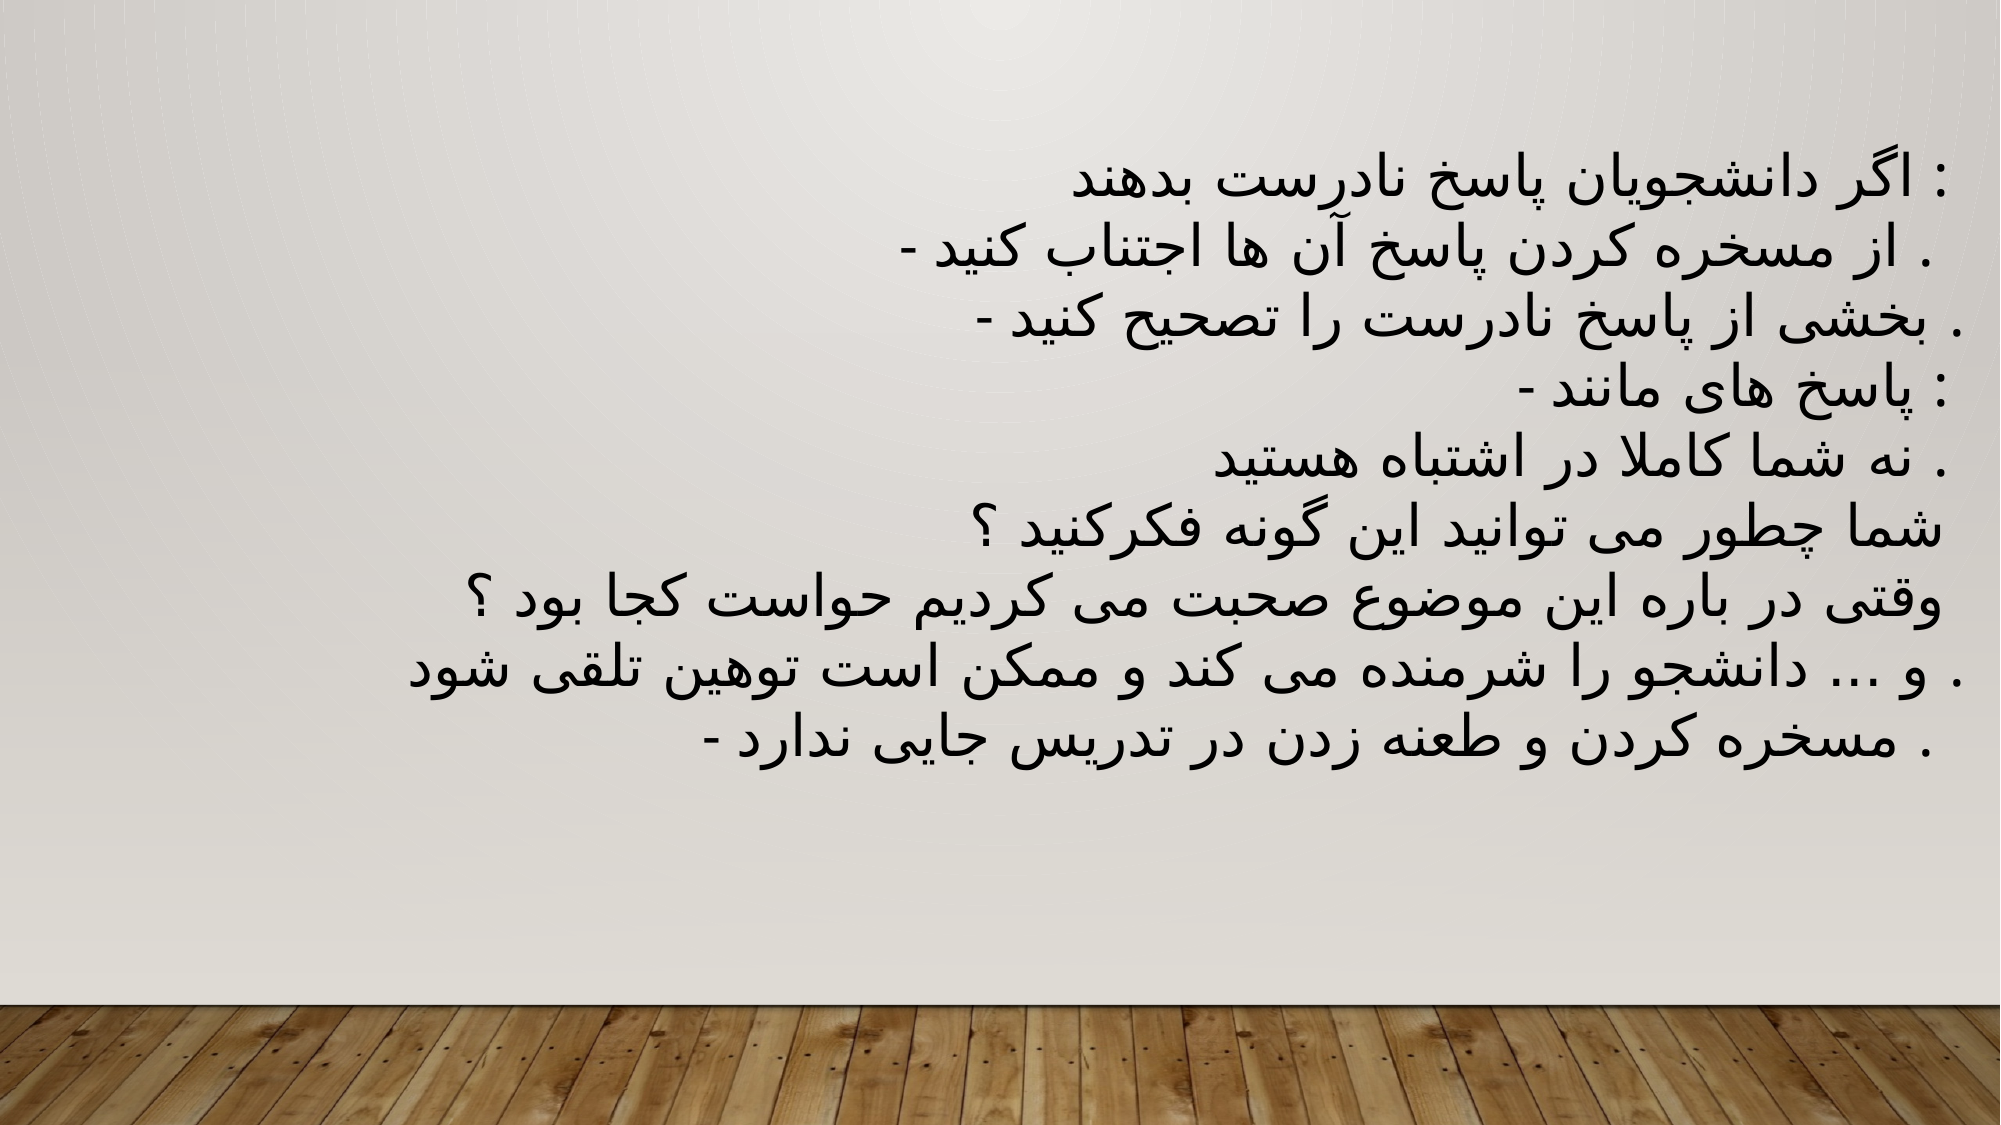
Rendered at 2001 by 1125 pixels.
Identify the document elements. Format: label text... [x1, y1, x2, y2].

text_box اگر دانشجویان پاسخ نادرست بدهند : - از مسخره کردن پاسخ آن ها اجتناب کنید . - بخشی از پاسخ نادرست را تصحیح کنید . - پاسخ های مانند : نه شما کاملا در اشتباه هستید . شما چطور می توانید این گونه فکرکنید ؟ وقتی در باره این موضوع صحبت می کردیم حواست کجا بود ؟ و ... دانشجو را شرمنده می کند و ممکن است توهین تلقی شود . - مسخره کردن و طعنه زدن در تدریس جایی ندارد . [14, 130, 1980, 866]
picture [0, 1005, 2000, 1125]
